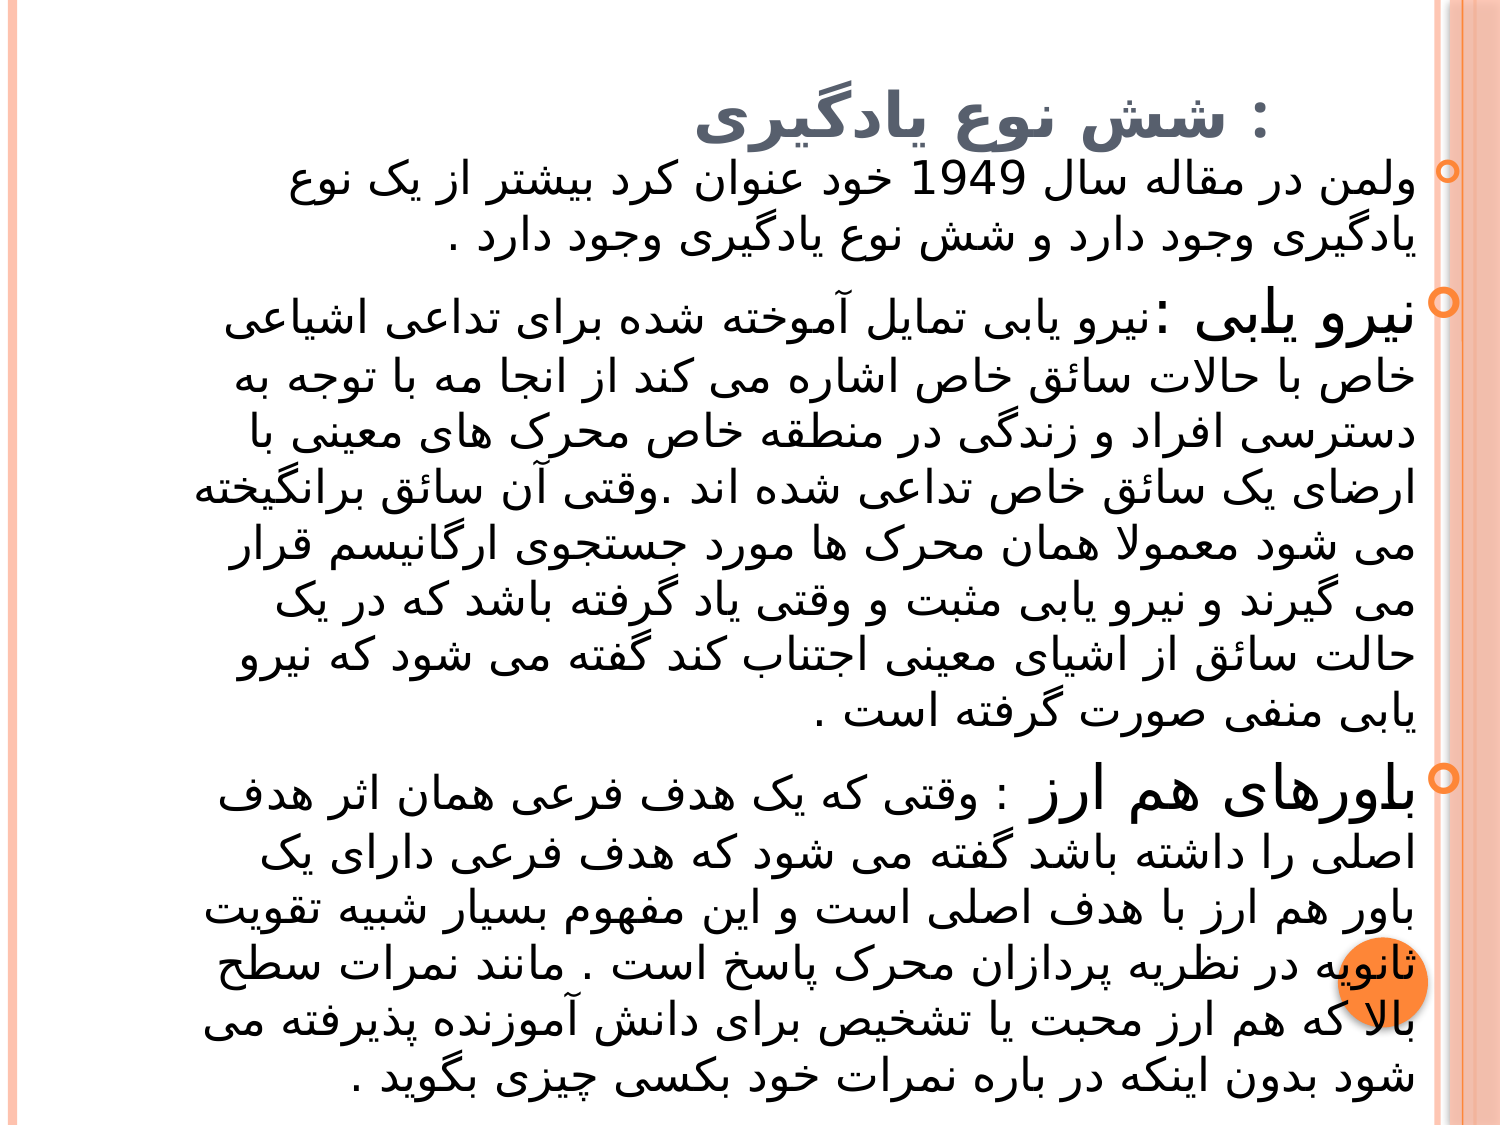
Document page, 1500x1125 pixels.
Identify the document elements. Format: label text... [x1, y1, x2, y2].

list ولمن در مقاله سال 1949 خود عنوان کرد بیشتر از یک نوع یادگیری وجود دارد و شش نوع یادگیری وجود دارد . نیرو یابی :نیرو یابی تمایل آموخته شده برای تداعی اشیاعی خاص با حالات سائق خاص اشاره می کند از انجا مه با توجه به دسترسی افراد و زندگی در منطقه خاص محرک های معینی با ارضای یک سائق خاص تداعی شده اند .وقتی آن سائق برانگیخته می شود معمولا همان محرک ها مورد جستجوی ارگانیسم قرار می گیرند و نیرو یابی مثبت و وقتی یاد گرفته باشد که در یک حالت سائق از اشیای معینی اجتناب کند گفته می شود که نیرو یابی منفی صورت گرفته است . باورهای هم ارز : وقتی که یک هدف فرعی همان اثر هدف اصلی را داشته باشد گفته می شود که هدف فرعی دارای یک باور هم ارز با هدف اصلی است و این مفهوم بسیار شبیه تقویت ثانویه در نظریه پردازان محرک پاسخ است . مانند نمرات سطح بالا که هم ارز محبت یا تشخیص برای دانش آموزنده پذیرفته می شود بدون اینکه در باره نمرات خود بکسی چیزی بگوید . [164, 140, 1475, 1125]
title شش نوع یادگیری : [75, 45, 1300, 233]
